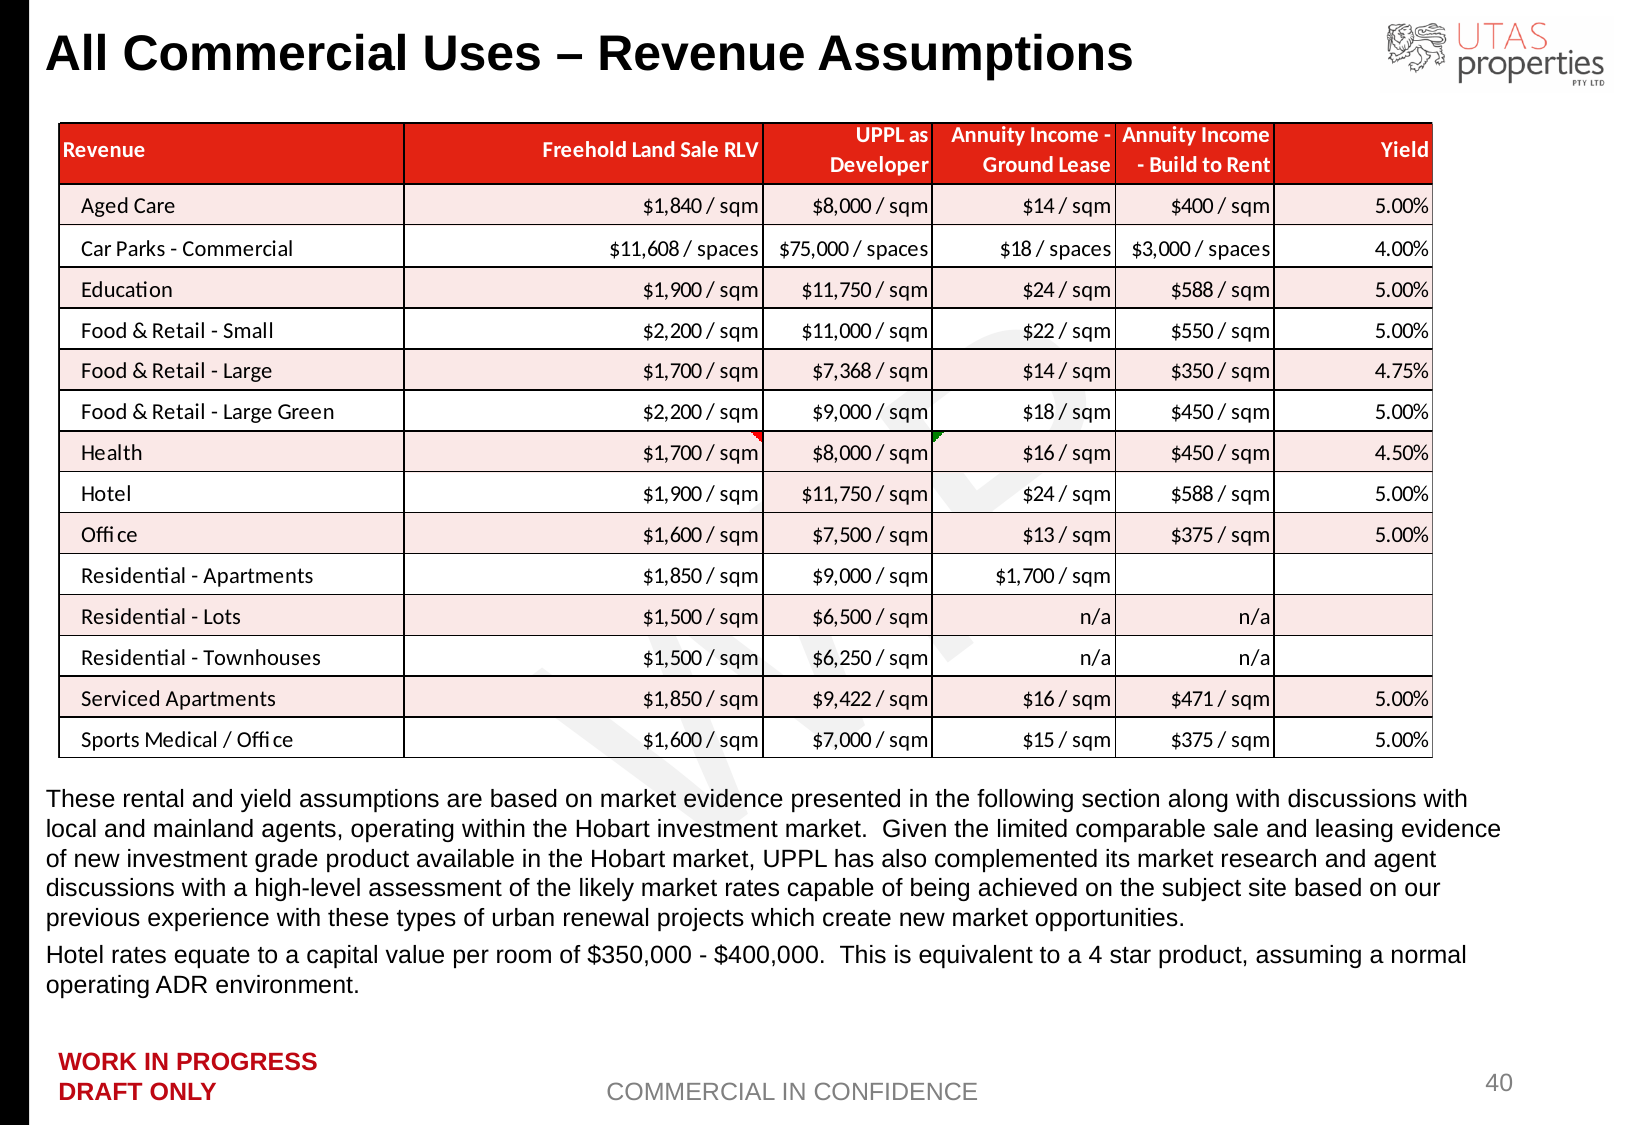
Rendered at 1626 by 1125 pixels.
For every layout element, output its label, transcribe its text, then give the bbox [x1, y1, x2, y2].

text_box WORK IN PROGRESS DRAFT ONLY [58, 1045, 377, 1106]
picture [1380, 16, 1614, 93]
title All Commercial Uses – Revenue Assumptions [44, 27, 1380, 82]
picture [58, 122, 1434, 759]
text_box These rental and yield assumptions are based on market evidence presented in the following section along with discussions with local and mainland agents, operating within the Hobart investment market. Given the limited comparable sale and leasing evidence of new investment grade product available in the Hobart market, UPPL has also complemented its market research and agent discussions with a high-level assessment of the likely market rates capable of being achieved on the subject site based on our previous experience with these types of urban renewal projects which create new market opportunities. [31, 774, 1528, 931]
text_box Hotel rates equate to a capital value per room of $350,000 - $400,000. This is equivalent to a 4 star product, assuming a normal operating ADR environment. [31, 931, 1528, 1006]
